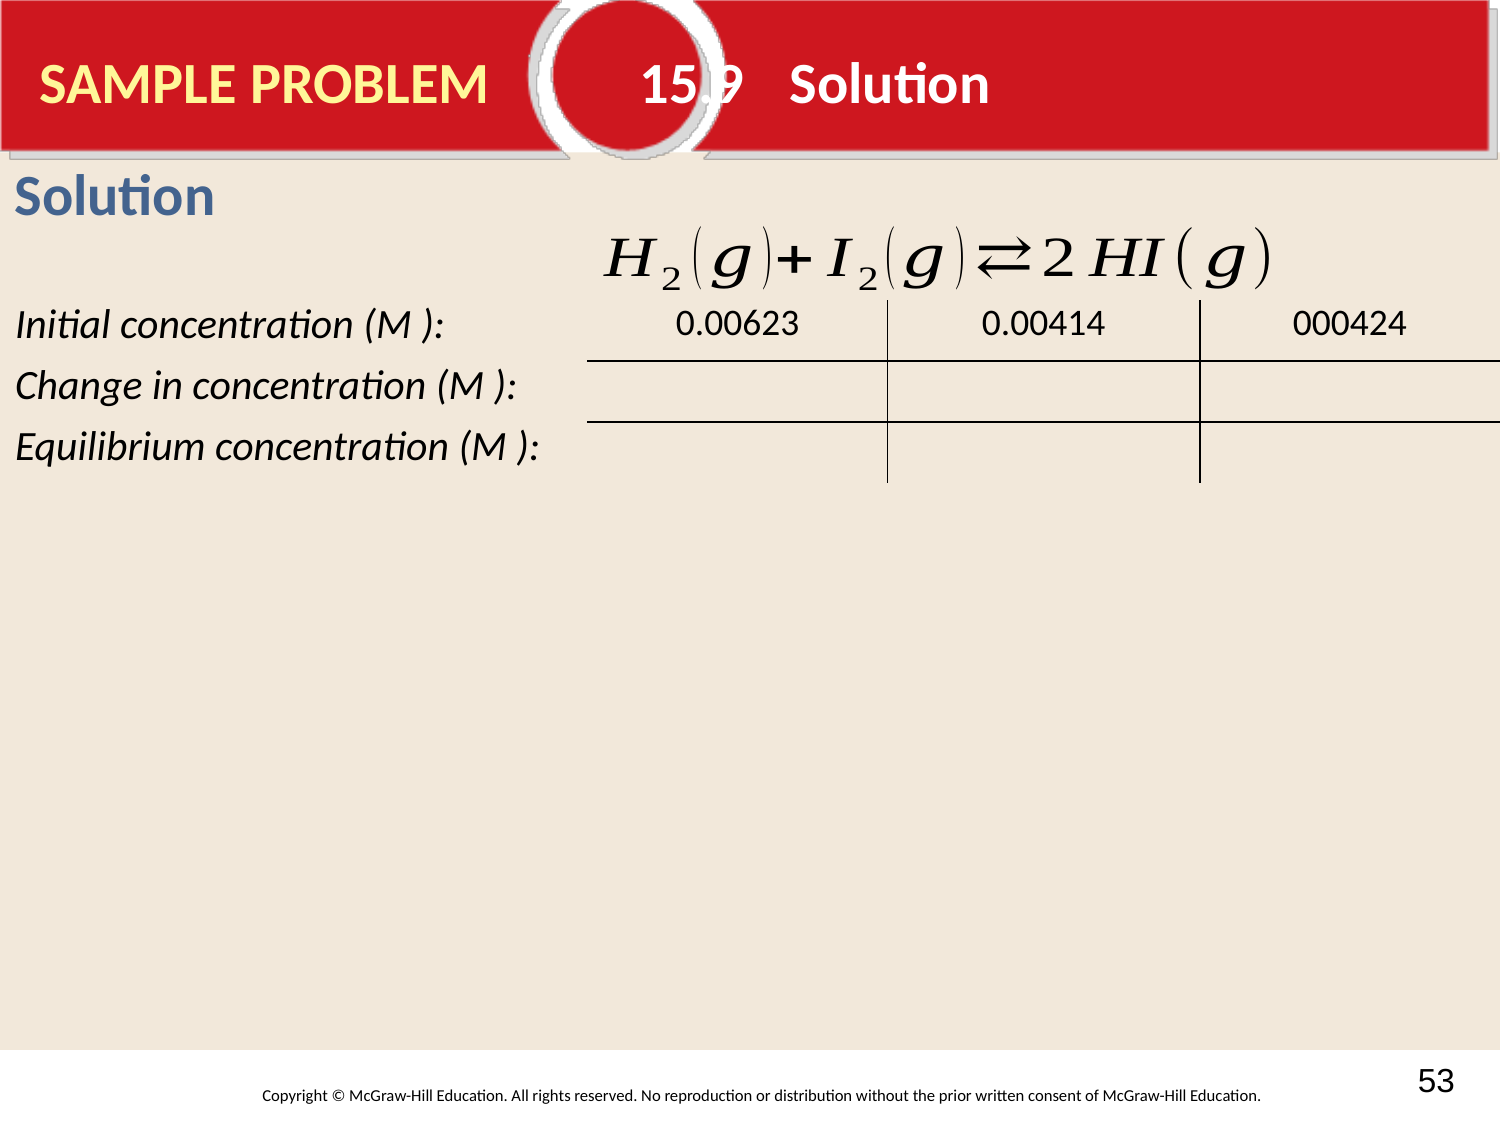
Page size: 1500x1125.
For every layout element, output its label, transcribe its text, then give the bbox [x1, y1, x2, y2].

picture [0, 0, 1500, 162]
list Solution [0, 149, 1465, 223]
title SAMPLE PROBLEM 15.9 Solution [24, 37, 1488, 125]
